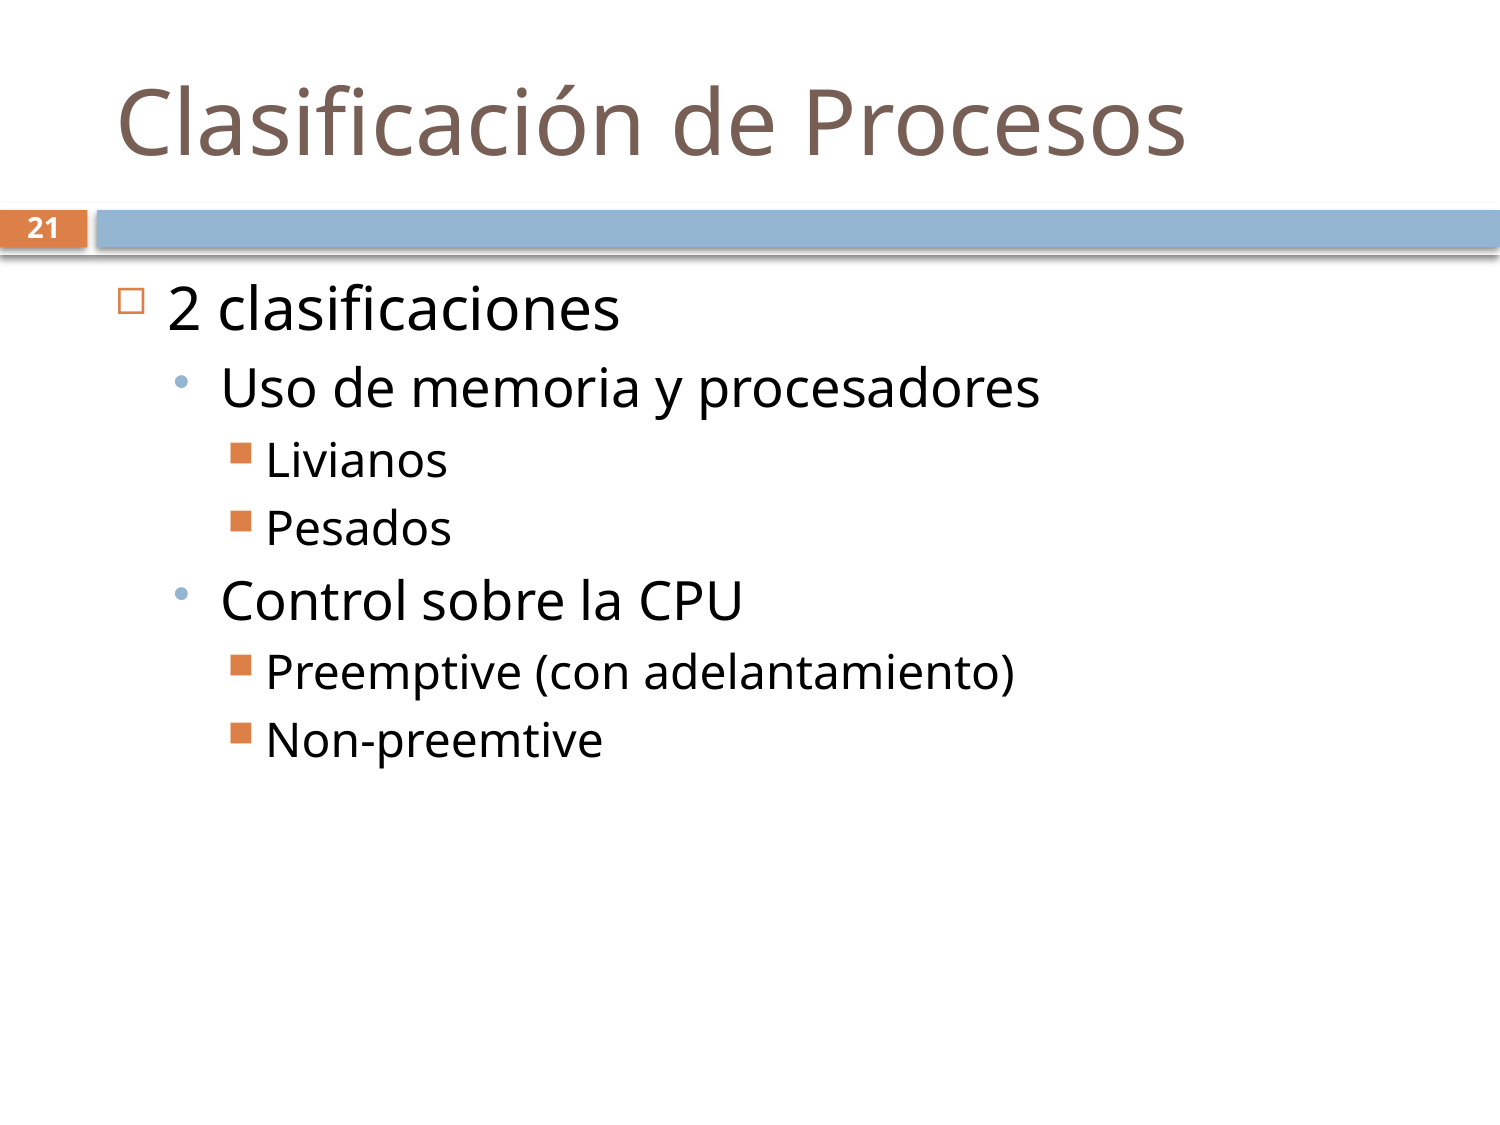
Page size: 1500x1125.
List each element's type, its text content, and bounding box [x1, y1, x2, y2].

list 2 clasificaciones Uso de memoria y procesadores Livianos Pesados Control sobre la CPU Preemptive (con adelantamiento) Non-preemtive [100, 262, 1438, 1000]
slide_number 21 [0, 208, 88, 249]
title Clasificación de Procesos [100, 37, 1438, 200]
